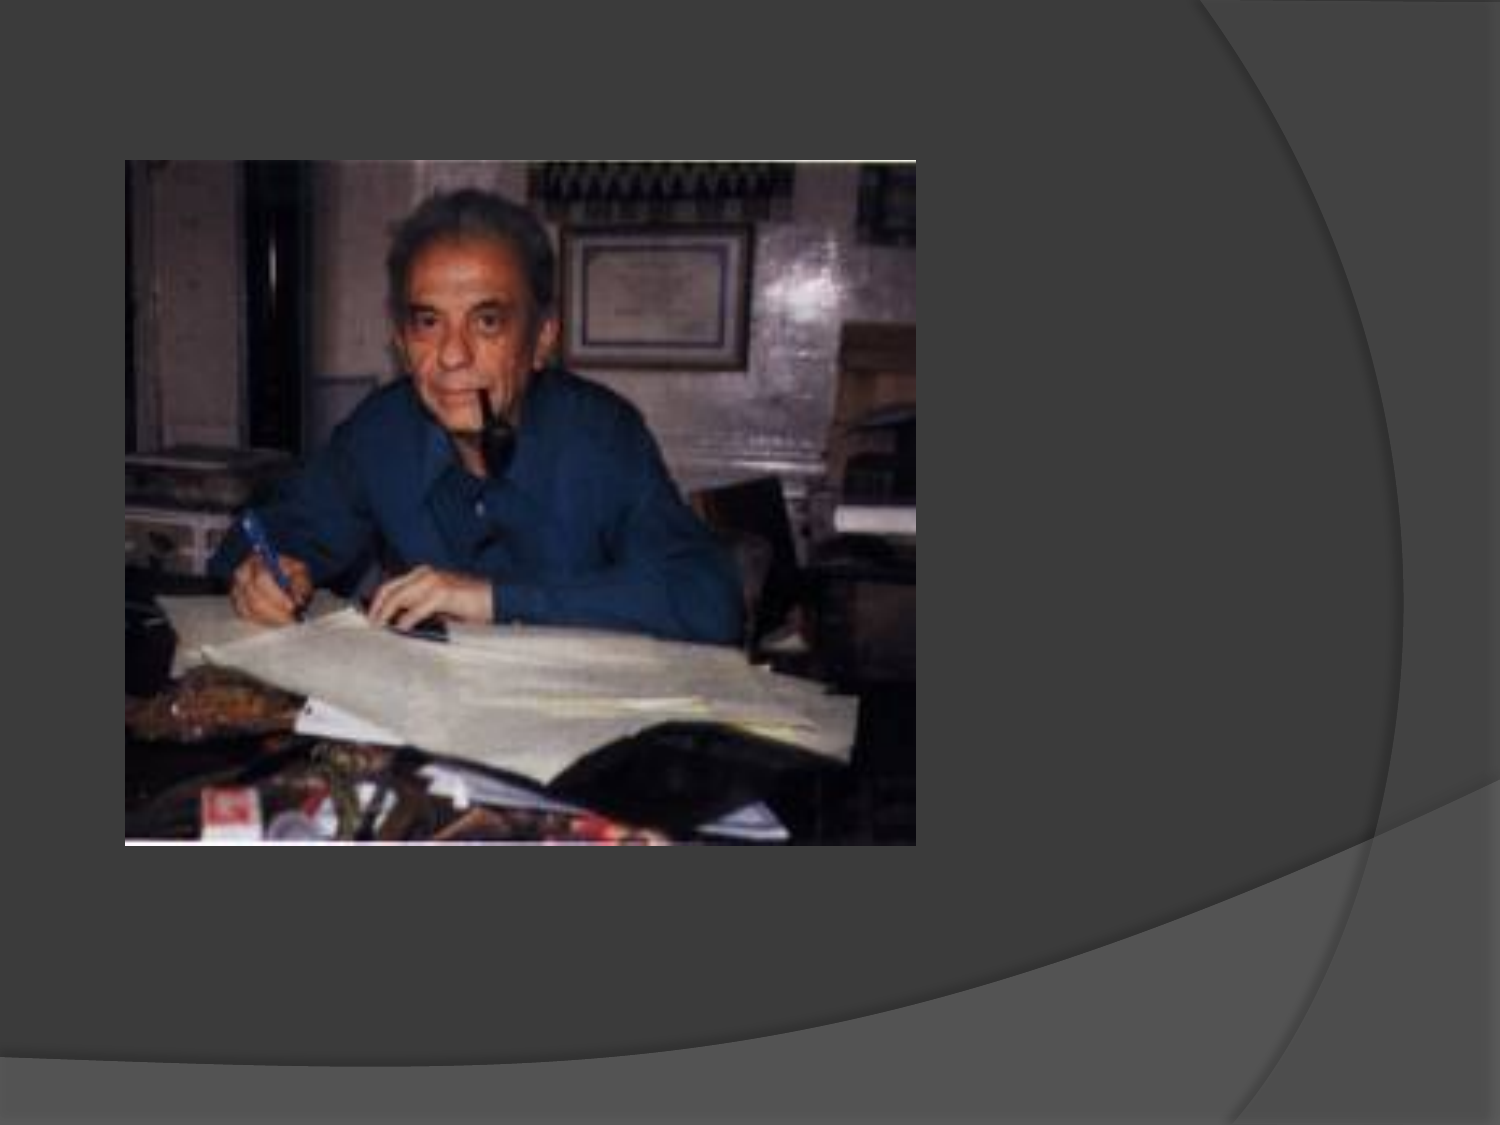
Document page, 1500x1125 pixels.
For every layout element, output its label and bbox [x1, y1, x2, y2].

list [124, 160, 916, 847]
